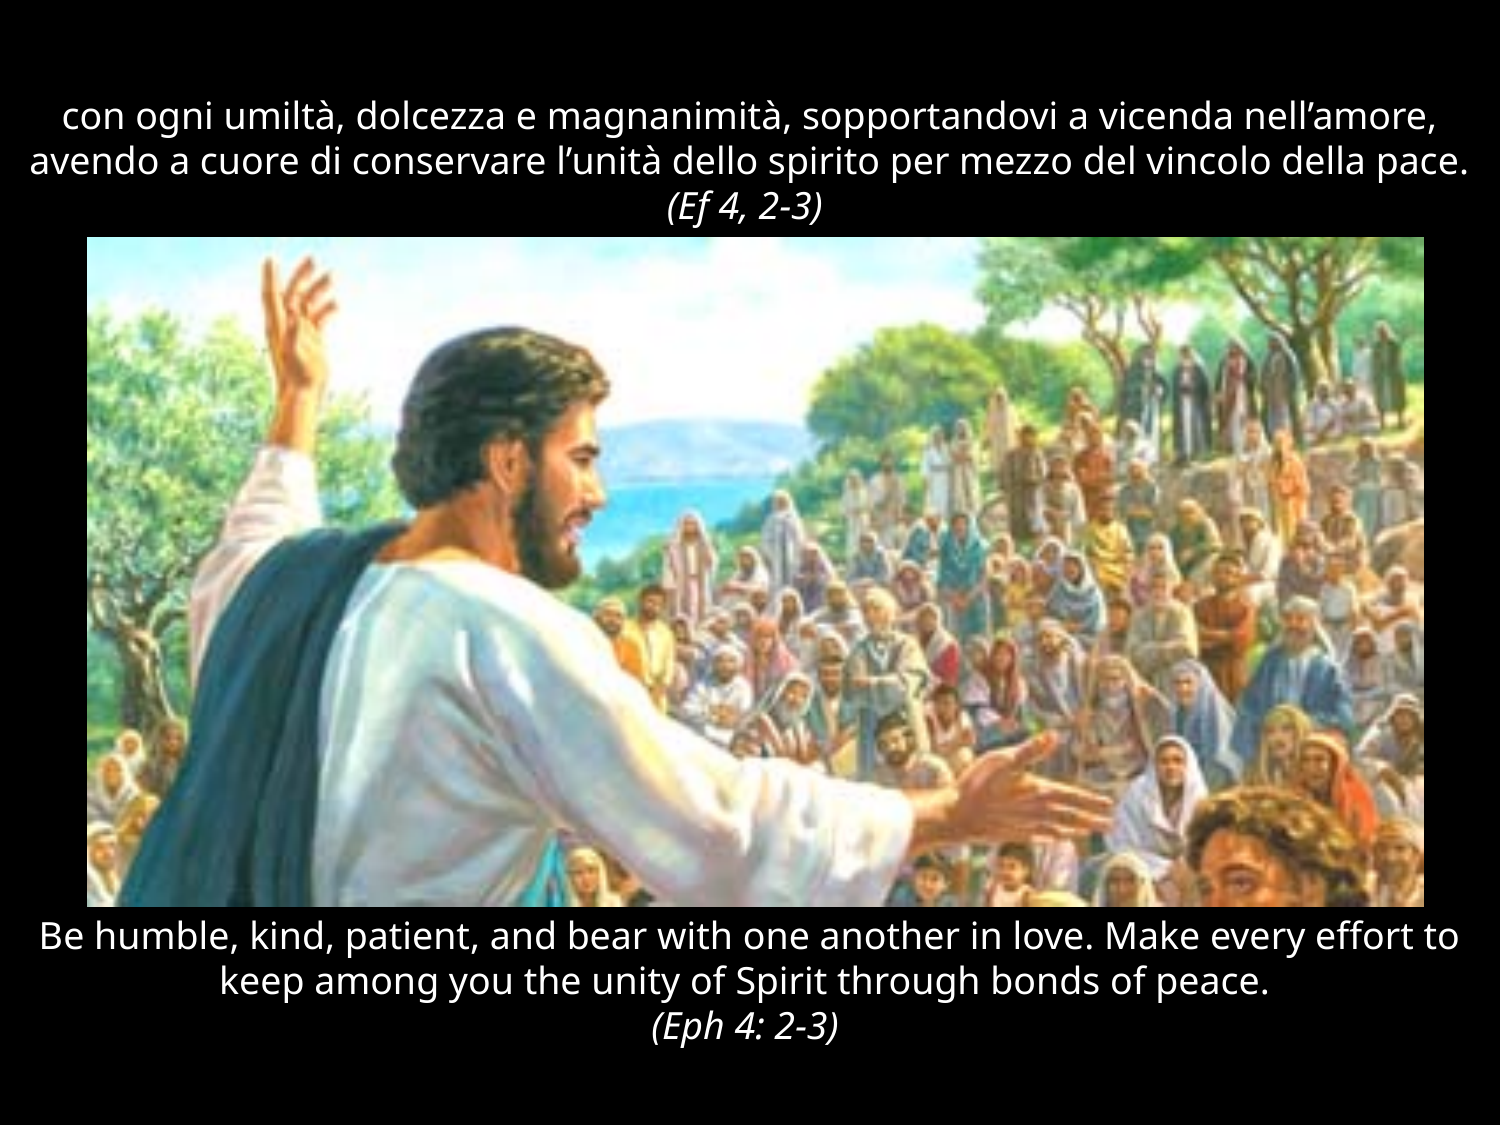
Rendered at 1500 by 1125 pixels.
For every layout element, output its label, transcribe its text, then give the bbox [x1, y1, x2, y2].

text_box Be humble, kind, patient, and bear with one another in love. Make every effort to keep among you the unity of Spirit through bonds of peace. (Eph 4: 2-3) [0, 904, 1500, 1055]
title con ogni umiltà, dolcezza e magnanimità, sopportandovi a vicenda nell’amore, avendo a cuore di conservare l’unità dello spirito per mezzo del vincolo della pace. (Ef 4, 2-3) [0, 113, 1500, 251]
picture [87, 237, 1424, 907]
